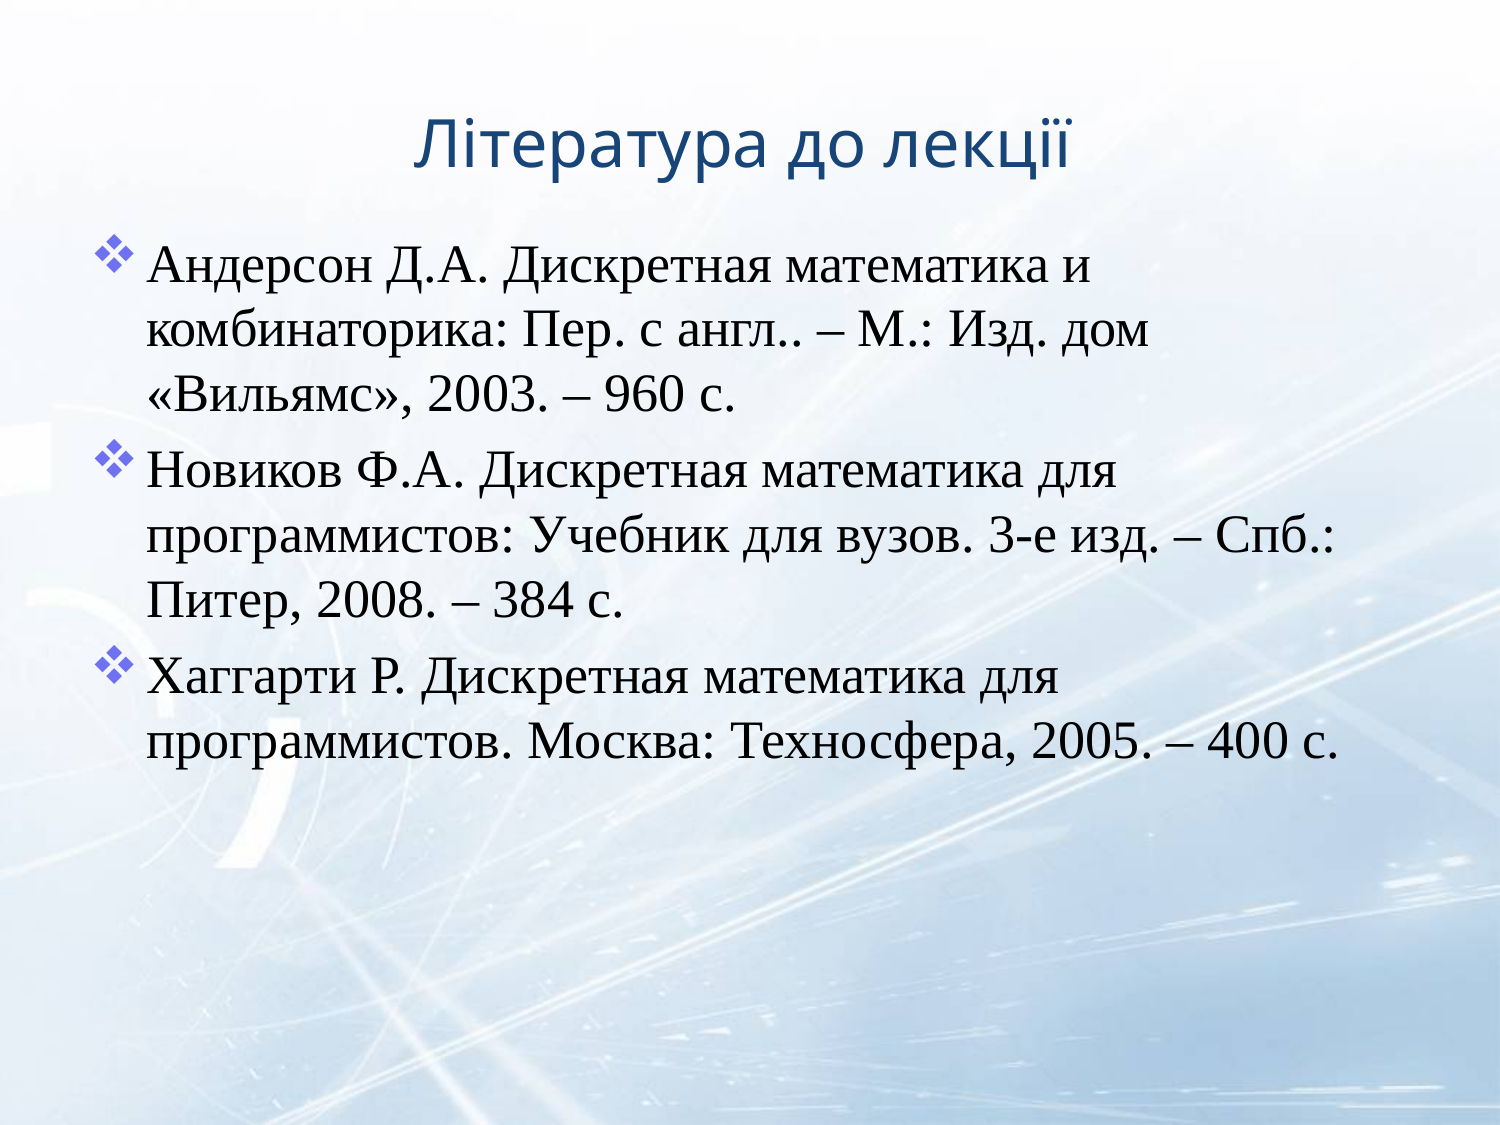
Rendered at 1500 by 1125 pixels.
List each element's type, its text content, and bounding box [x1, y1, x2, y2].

title Література до лекції [99, 95, 1388, 188]
picture [0, 0, 1500, 1125]
list Андерсон Д.А. Дискретная математика и комбинаторика: Пер. с англ.. – М.: Изд. дом «Вильямс», 2003. – 960 с. Новиков Ф.А. Дискретная математика для программистов: Учебник для вузов. 3-е изд. – Спб.: Питер, 2008. – 384 с. Хаггарти Р. Дискретная математика для программистов. Москва: Техносфера, 2005. – 400 с. [75, 220, 1425, 1063]
